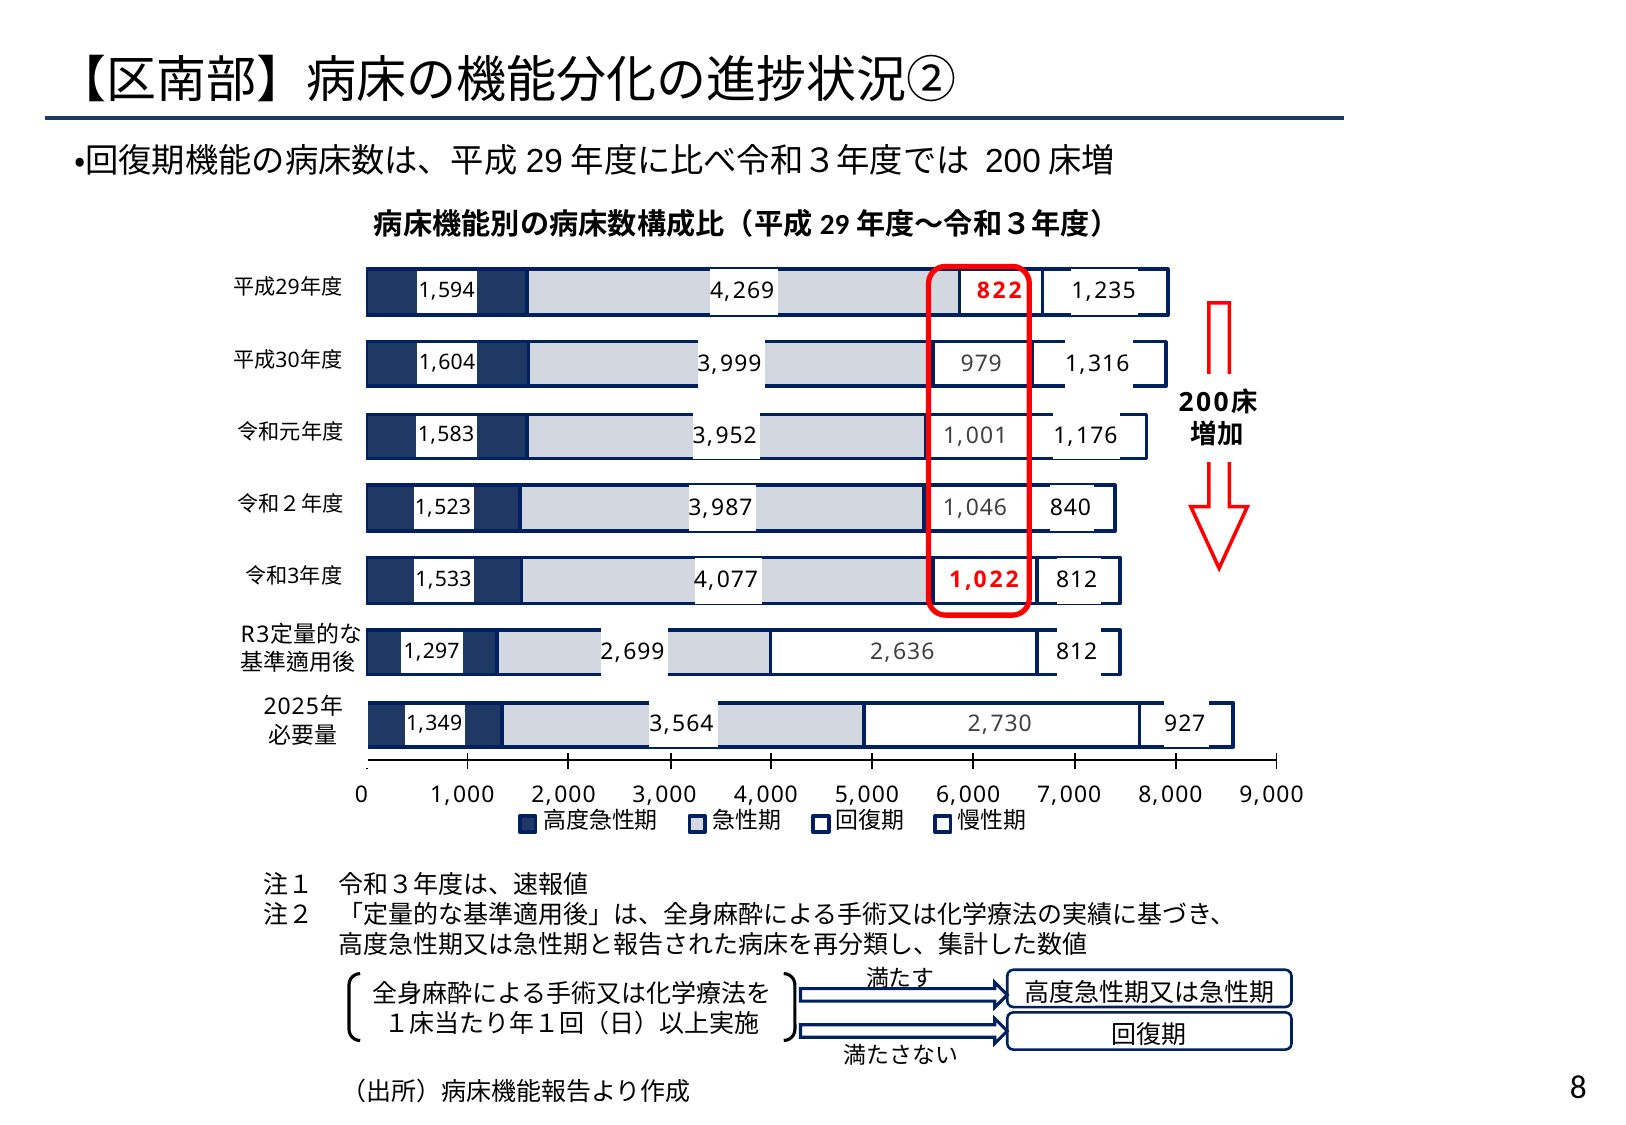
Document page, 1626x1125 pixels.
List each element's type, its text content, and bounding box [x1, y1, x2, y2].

text_box 全身麻酔による手術又は化学療法を １床当たり年１回（日）以上実施 [348, 973, 796, 1042]
slide_number 7 [1236, 1055, 1602, 1116]
title 【区南部】病床の機能分化の進捗状況② [44, 32, 1344, 117]
text_box 病床機能別の病床数構成比（平成29年度～令和３年度） [359, 197, 1152, 231]
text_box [800, 1018, 1008, 1075]
text_box （出所）病床機能報告より作成 [326, 1068, 843, 1113]
text_box 注１ 令和３年度は、速報値 注２ 「定量的な基準適用後」は、全身麻酔による手術又は化学療法の実績に基づき、 高度急性期又は急性期と報告された病床を再分類し、集計した数値 [248, 861, 1342, 966]
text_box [800, 957, 1008, 1008]
picture [189, 231, 1336, 864]
text_box 回復期 [1006, 1011, 1293, 1051]
text_box ・回復期機能の病床数は、平成29年度に比べ令和３年度では 200床増 [74, 117, 1625, 186]
text_box 高度急性期又は急性期 [1008, 968, 1293, 1009]
